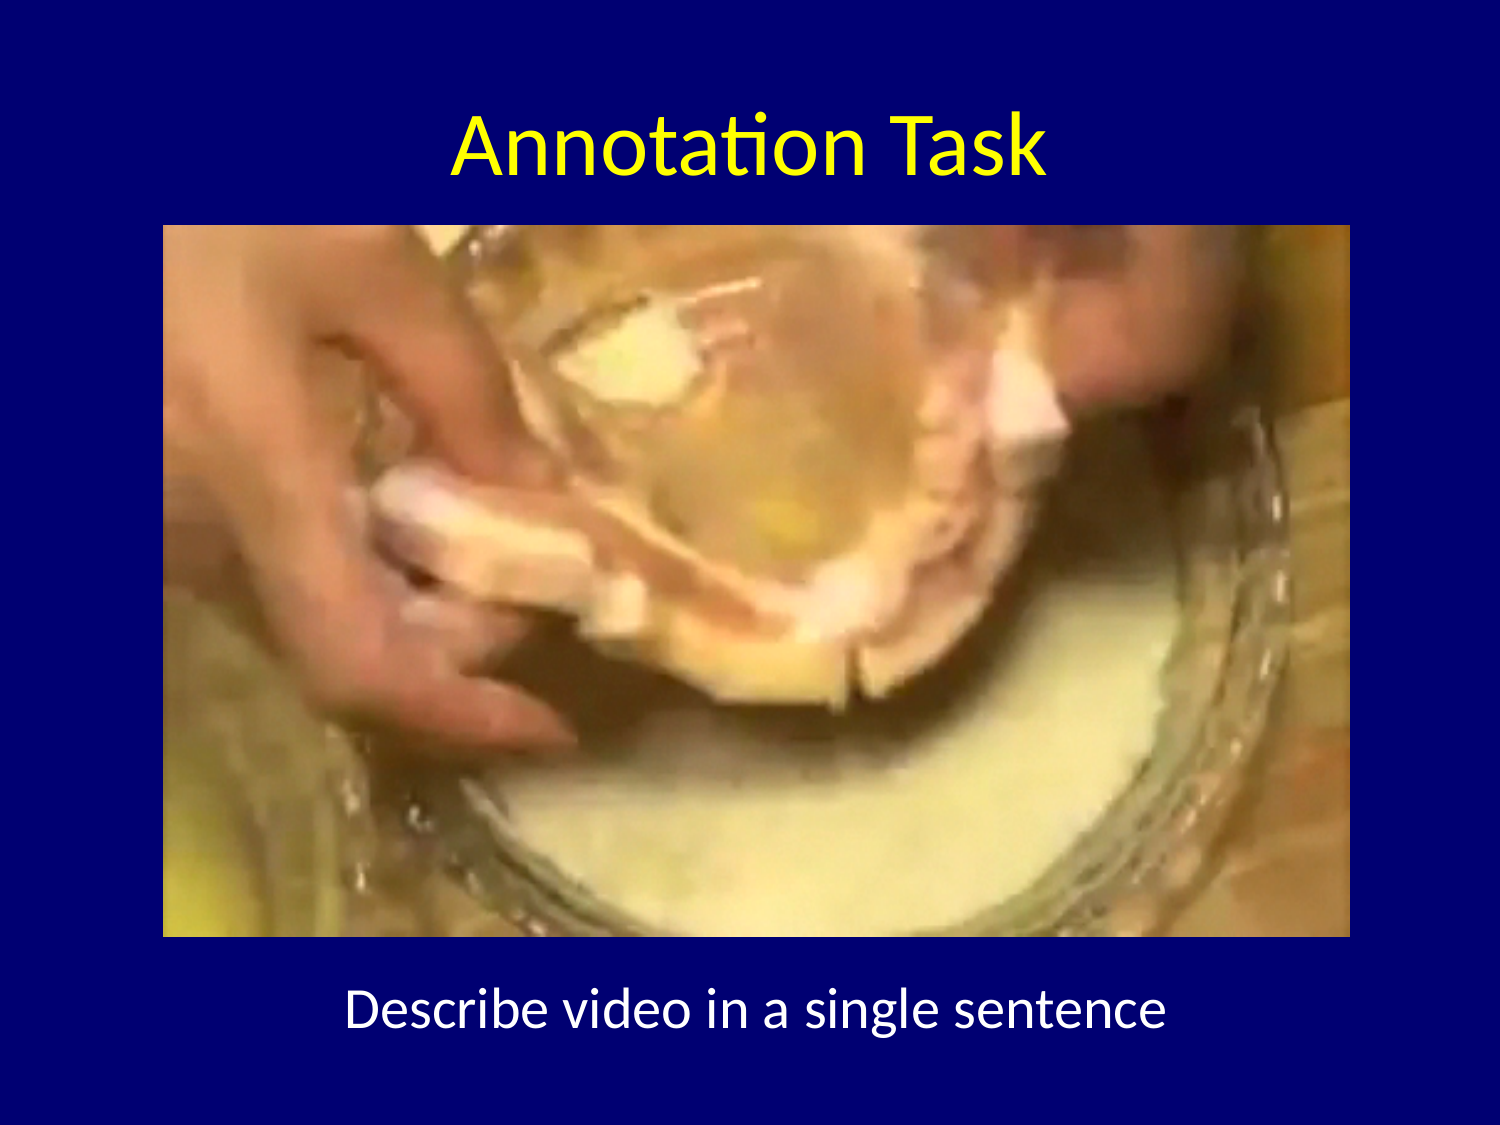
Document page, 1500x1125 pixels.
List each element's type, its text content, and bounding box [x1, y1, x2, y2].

title Annotation Task [75, 45, 1425, 233]
text_box Describe video in a single sentence [162, 962, 1350, 1048]
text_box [162, 224, 1351, 938]
